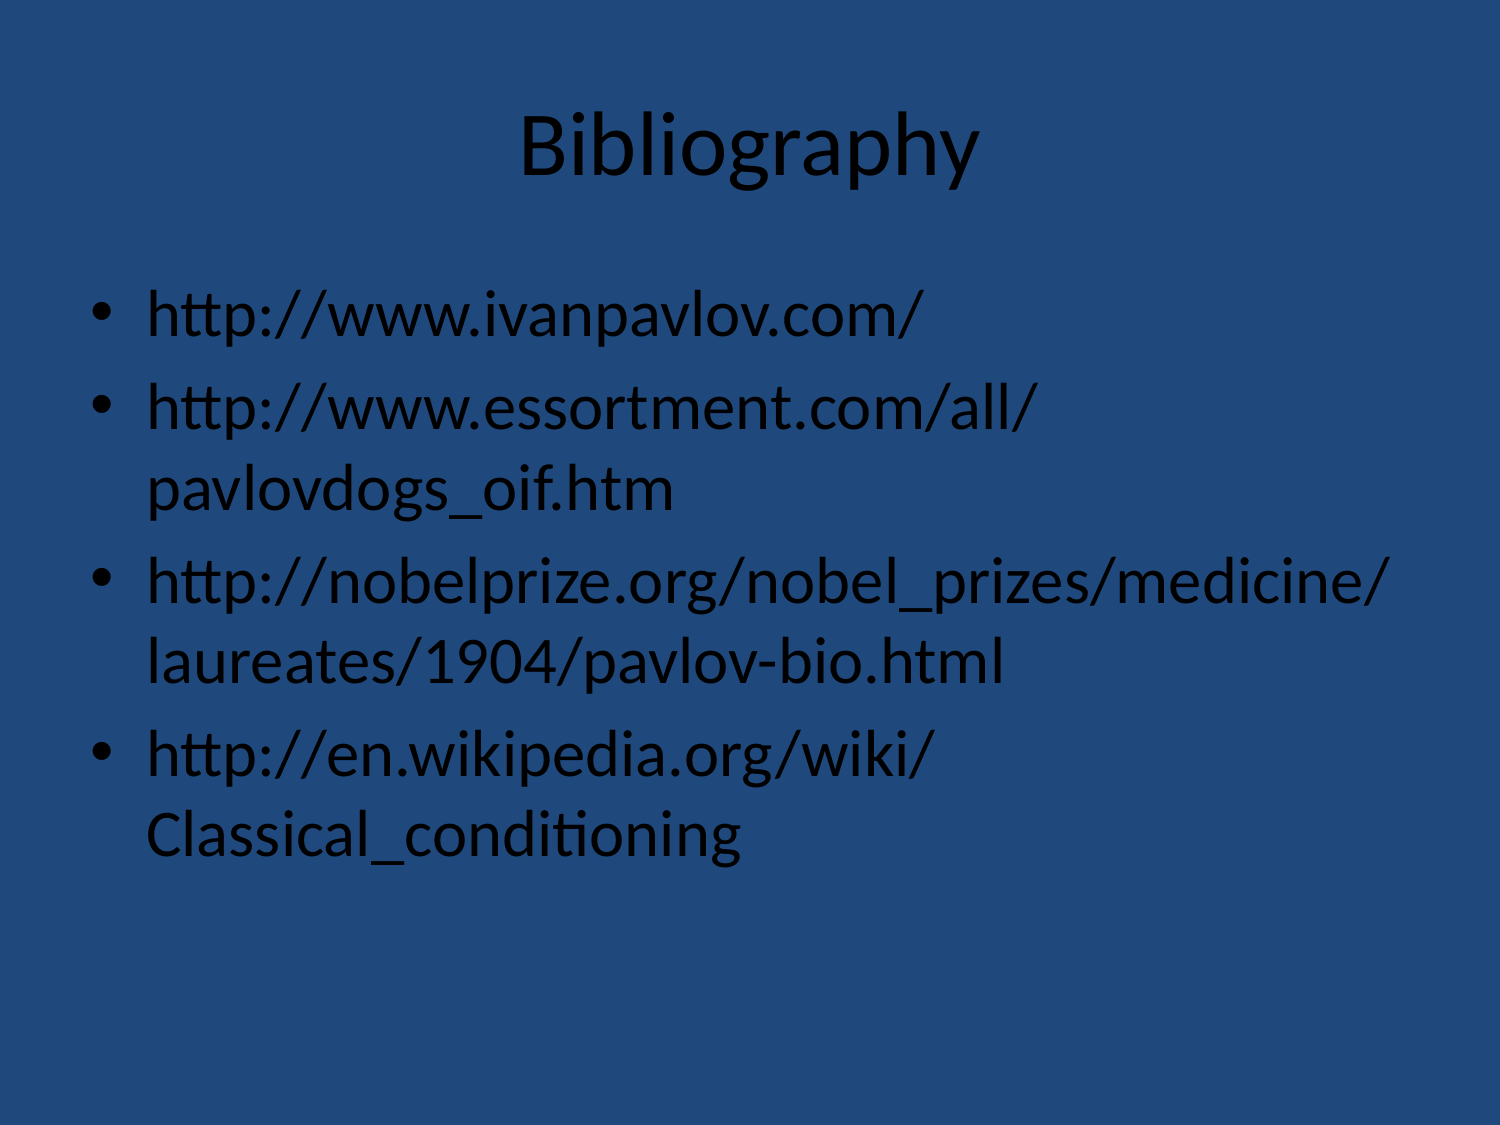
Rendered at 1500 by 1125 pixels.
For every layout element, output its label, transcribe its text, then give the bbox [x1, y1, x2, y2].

list http://www.ivanpavlov.com/ http://www.essortment.com/all/pavlovdogs_oif.htm http://nobelprize.org/nobel_prizes/medicine/laureates/1904/pavlov-bio.html http://en.wikipedia.org/wiki/Classical_conditioning [75, 262, 1425, 1005]
title Bibliography [75, 45, 1425, 233]
